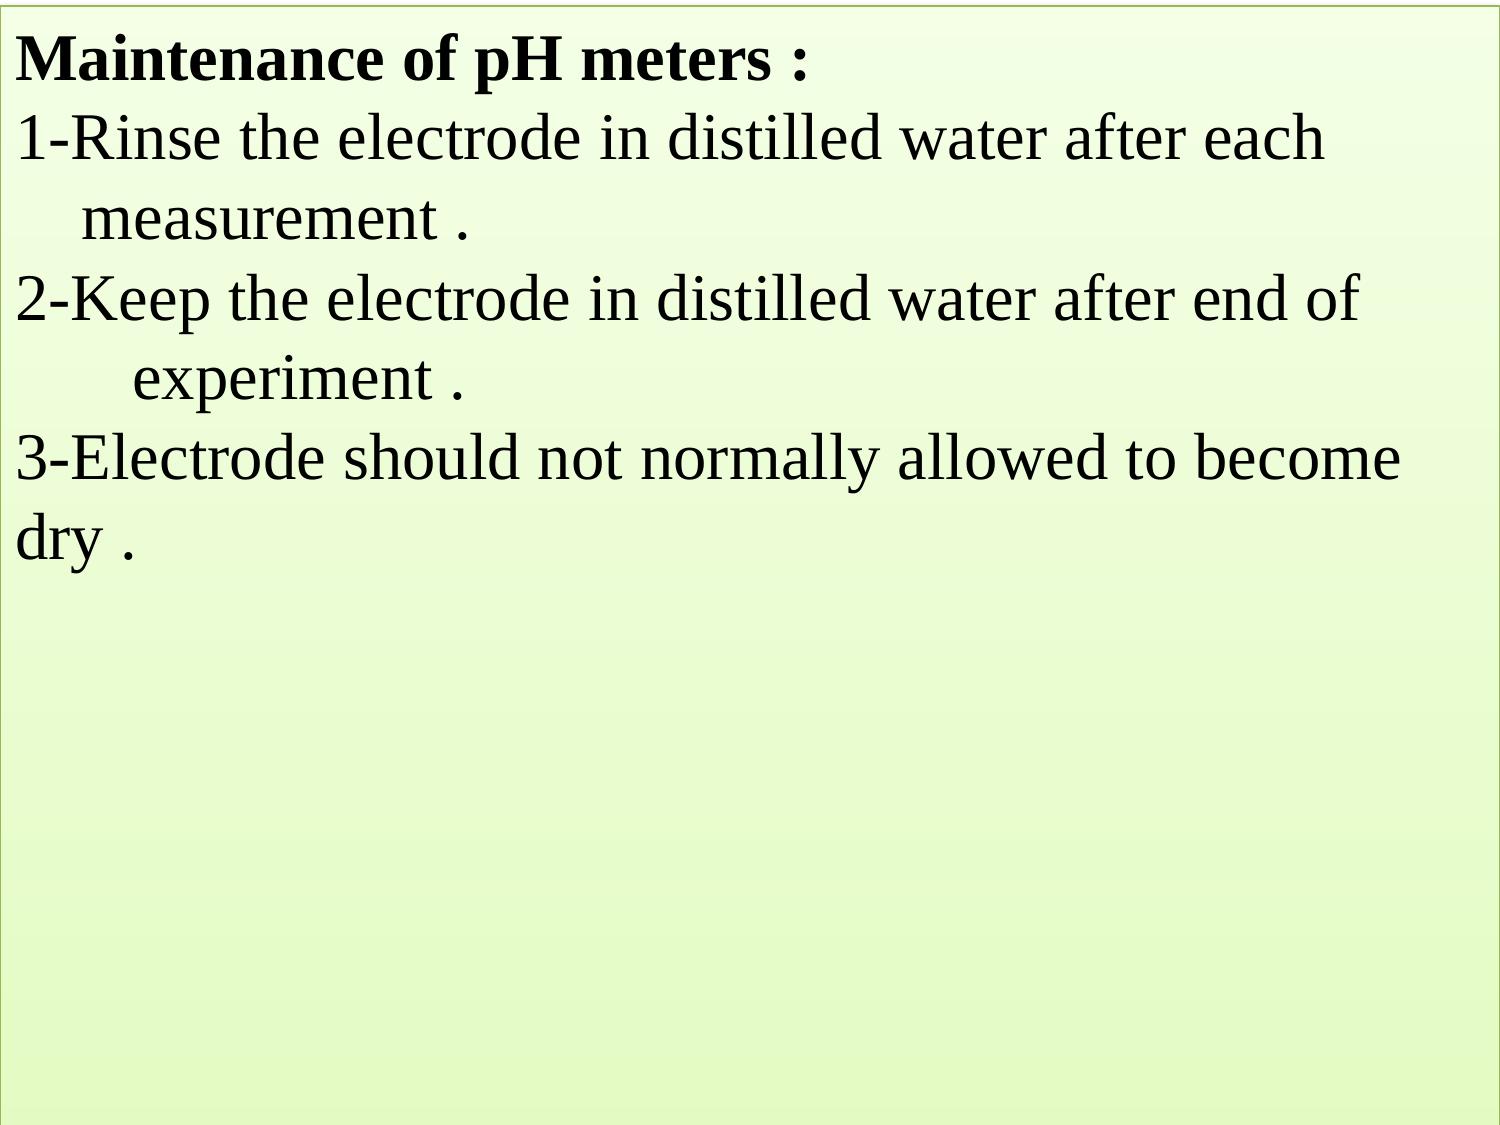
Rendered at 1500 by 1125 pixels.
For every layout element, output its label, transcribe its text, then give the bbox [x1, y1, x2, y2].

text_box Maintenance of pH meters : 1-Rinse the electrode in distilled water after each measurement . 2-Keep the electrode in distilled water after end of experiment . 3-Electrode should not normally allowed to become dry . [0, 5, 1500, 1125]
